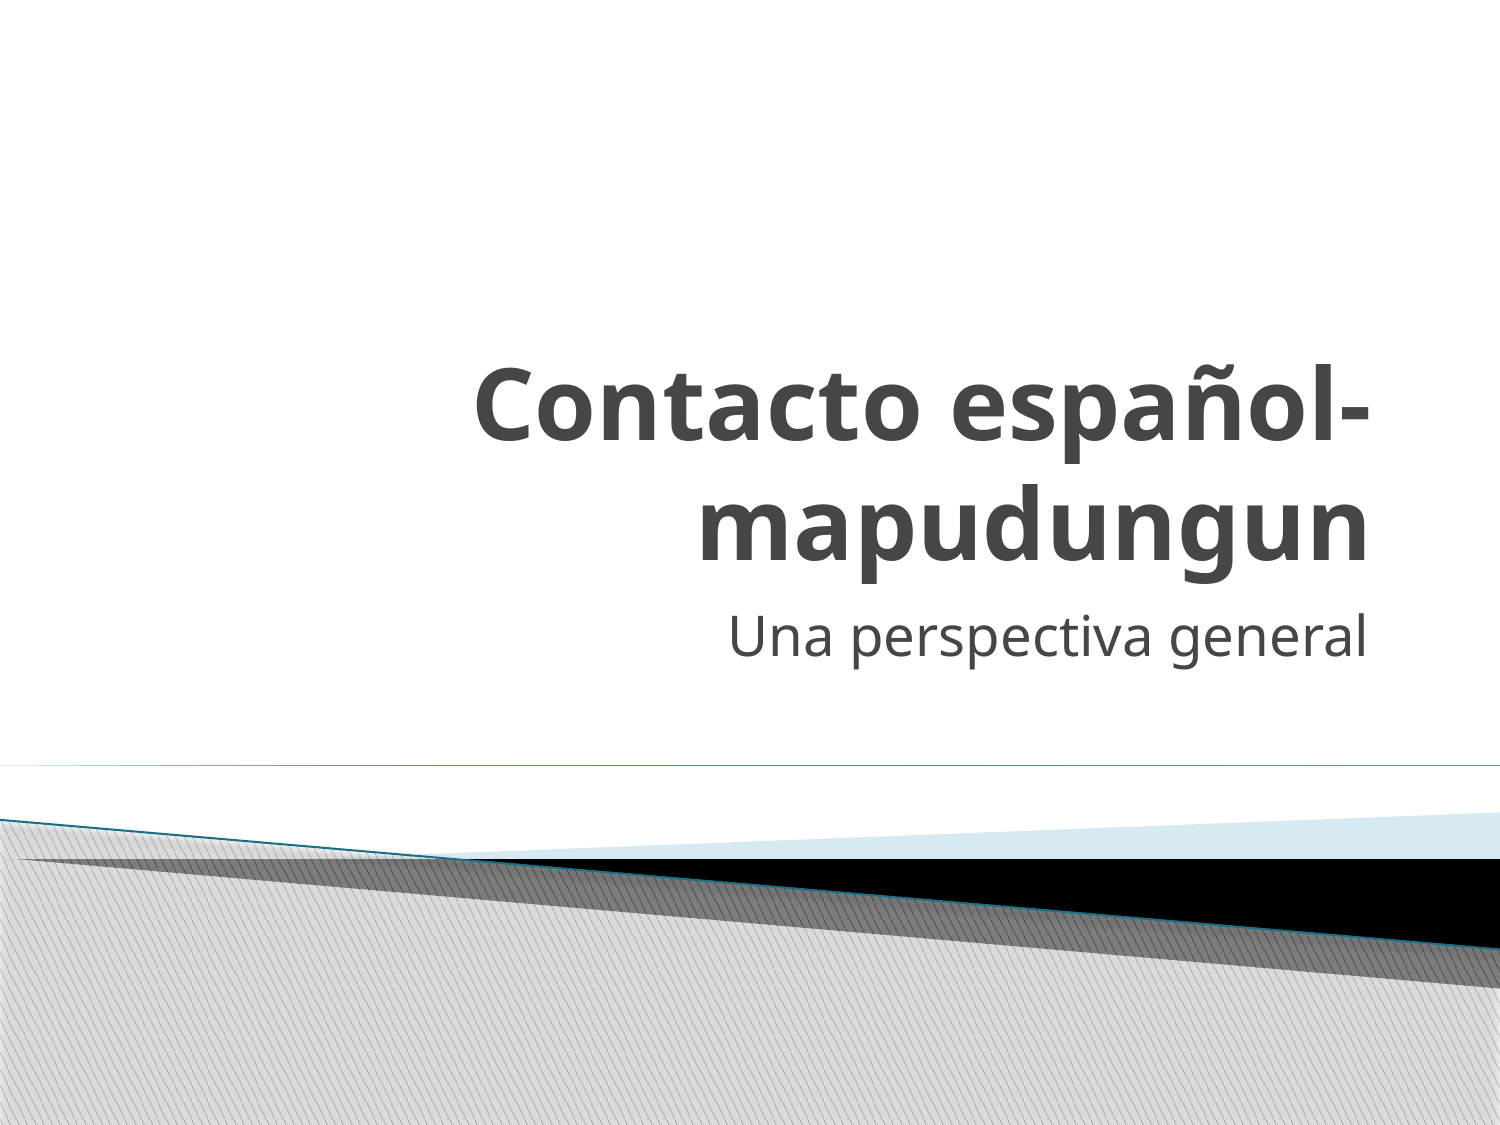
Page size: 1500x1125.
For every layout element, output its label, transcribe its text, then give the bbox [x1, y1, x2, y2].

subtitle Una perspectiva general [112, 592, 1388, 790]
picture [5, 859, 1500, 989]
title Contacto español-mapudungun [100, 219, 1388, 588]
